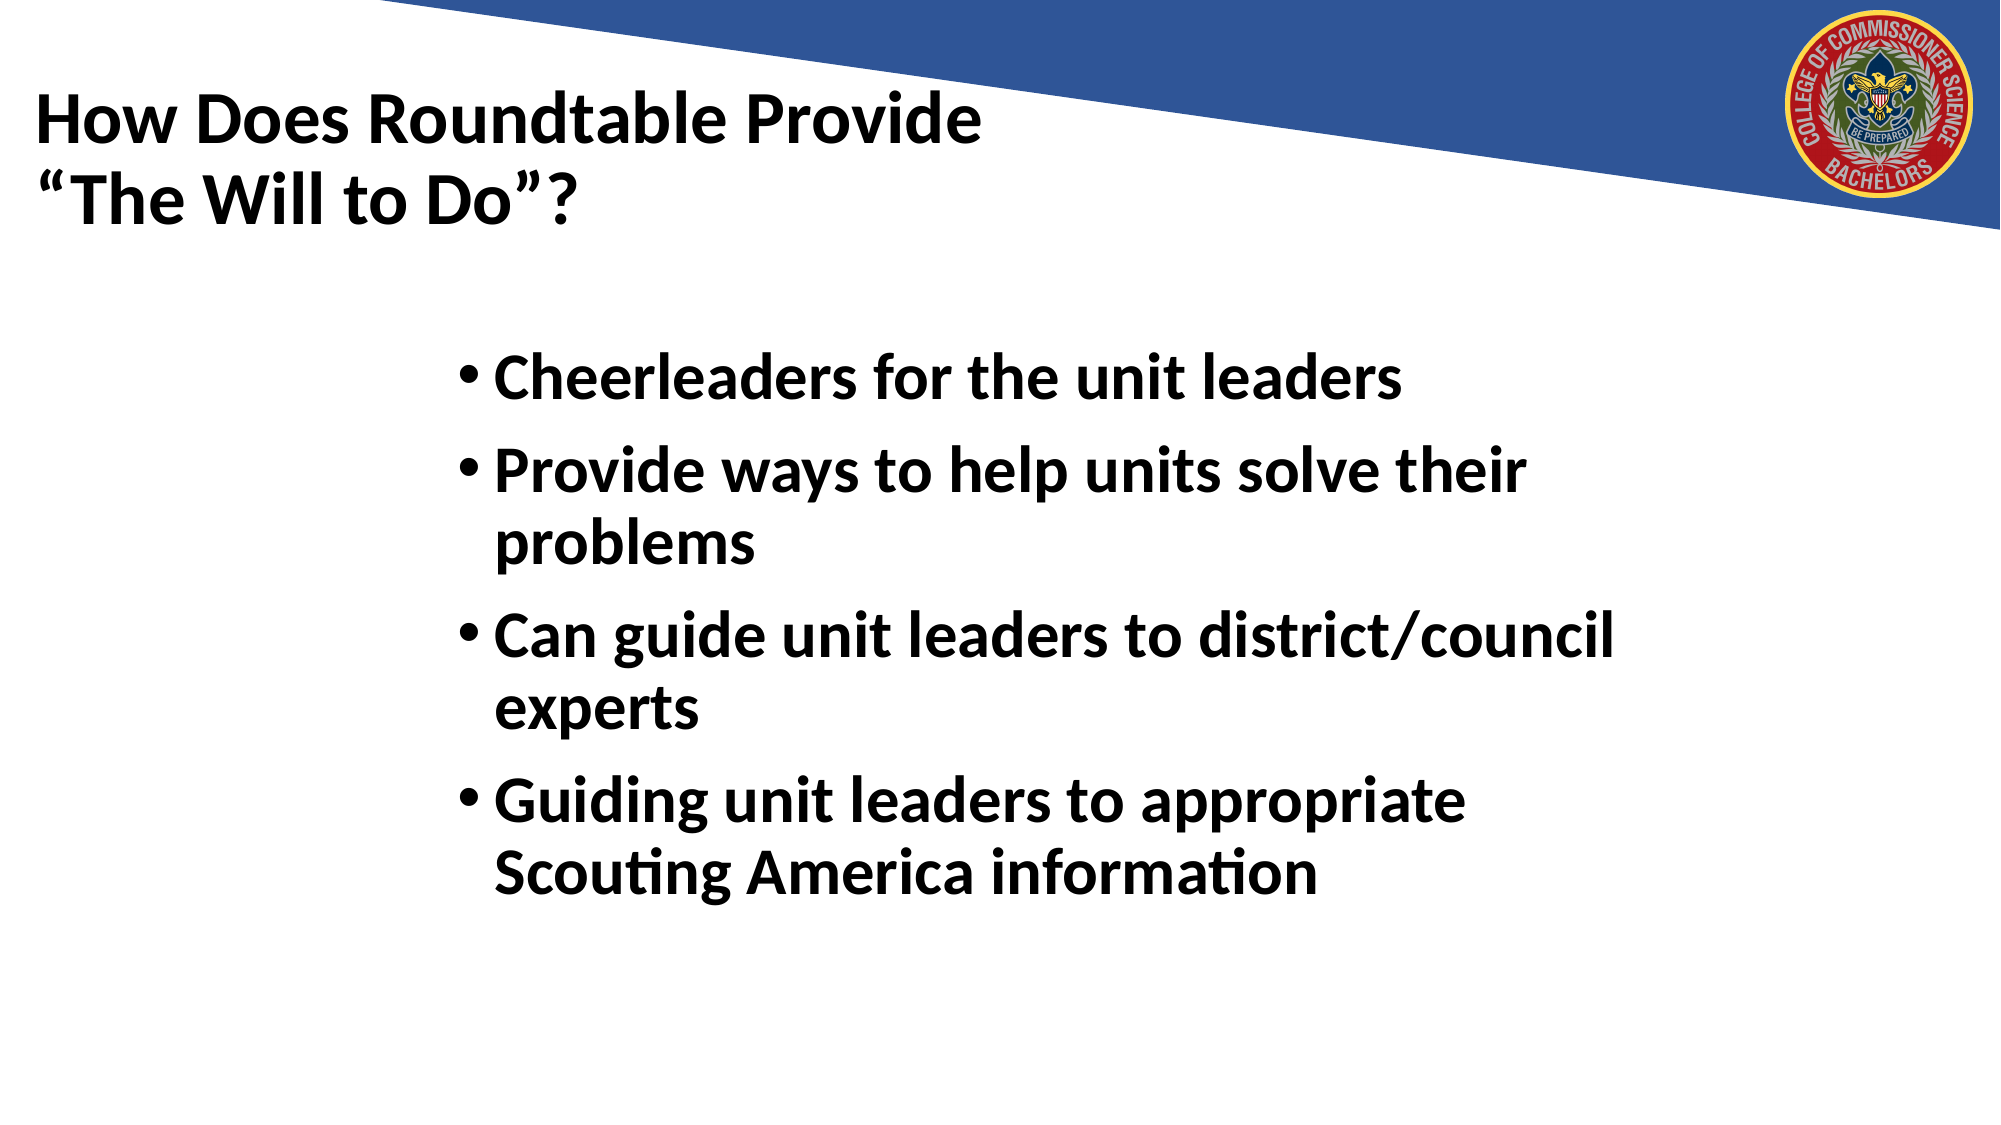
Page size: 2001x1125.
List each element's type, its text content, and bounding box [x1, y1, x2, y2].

list Cheerleaders for the unit leaders Provide ways to help units solve their problems Can guide unit leaders to district/council experts Guiding unit leaders to appropriate Scouting America information [442, 334, 1658, 1064]
picture [1785, 10, 1973, 198]
title How Does Roundtable Provide “The Will to Do”? [20, 160, 1168, 250]
